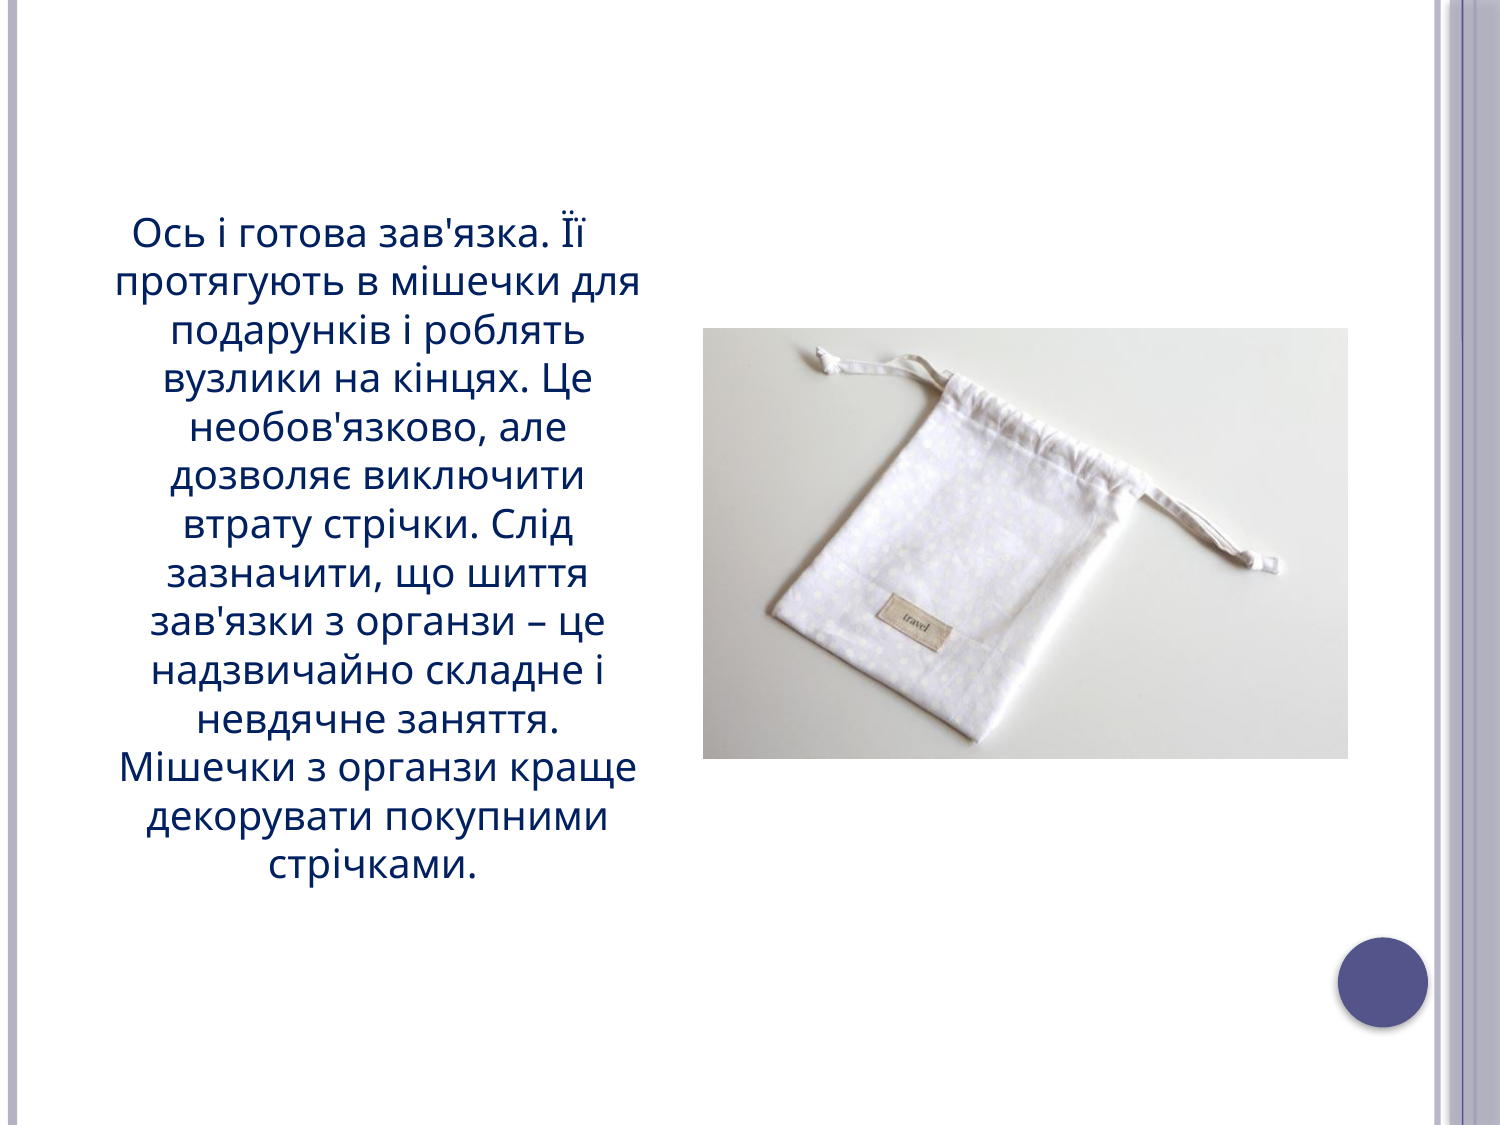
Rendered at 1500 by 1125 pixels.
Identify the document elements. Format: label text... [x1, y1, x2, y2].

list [702, 327, 1349, 759]
list Ось і готова зав'язка. Її протягують в мішечки для подарунків і роблять вузлики на кінцях. Це необов'язково, але дозволяє виключити втрату стрічки. Слід зазначити, що шиття зав'язки з органзи – це надзвичайно складне і невдячне заняття. Мішечки з органзи краще декорувати покупними стрічками. [58, 199, 659, 910]
